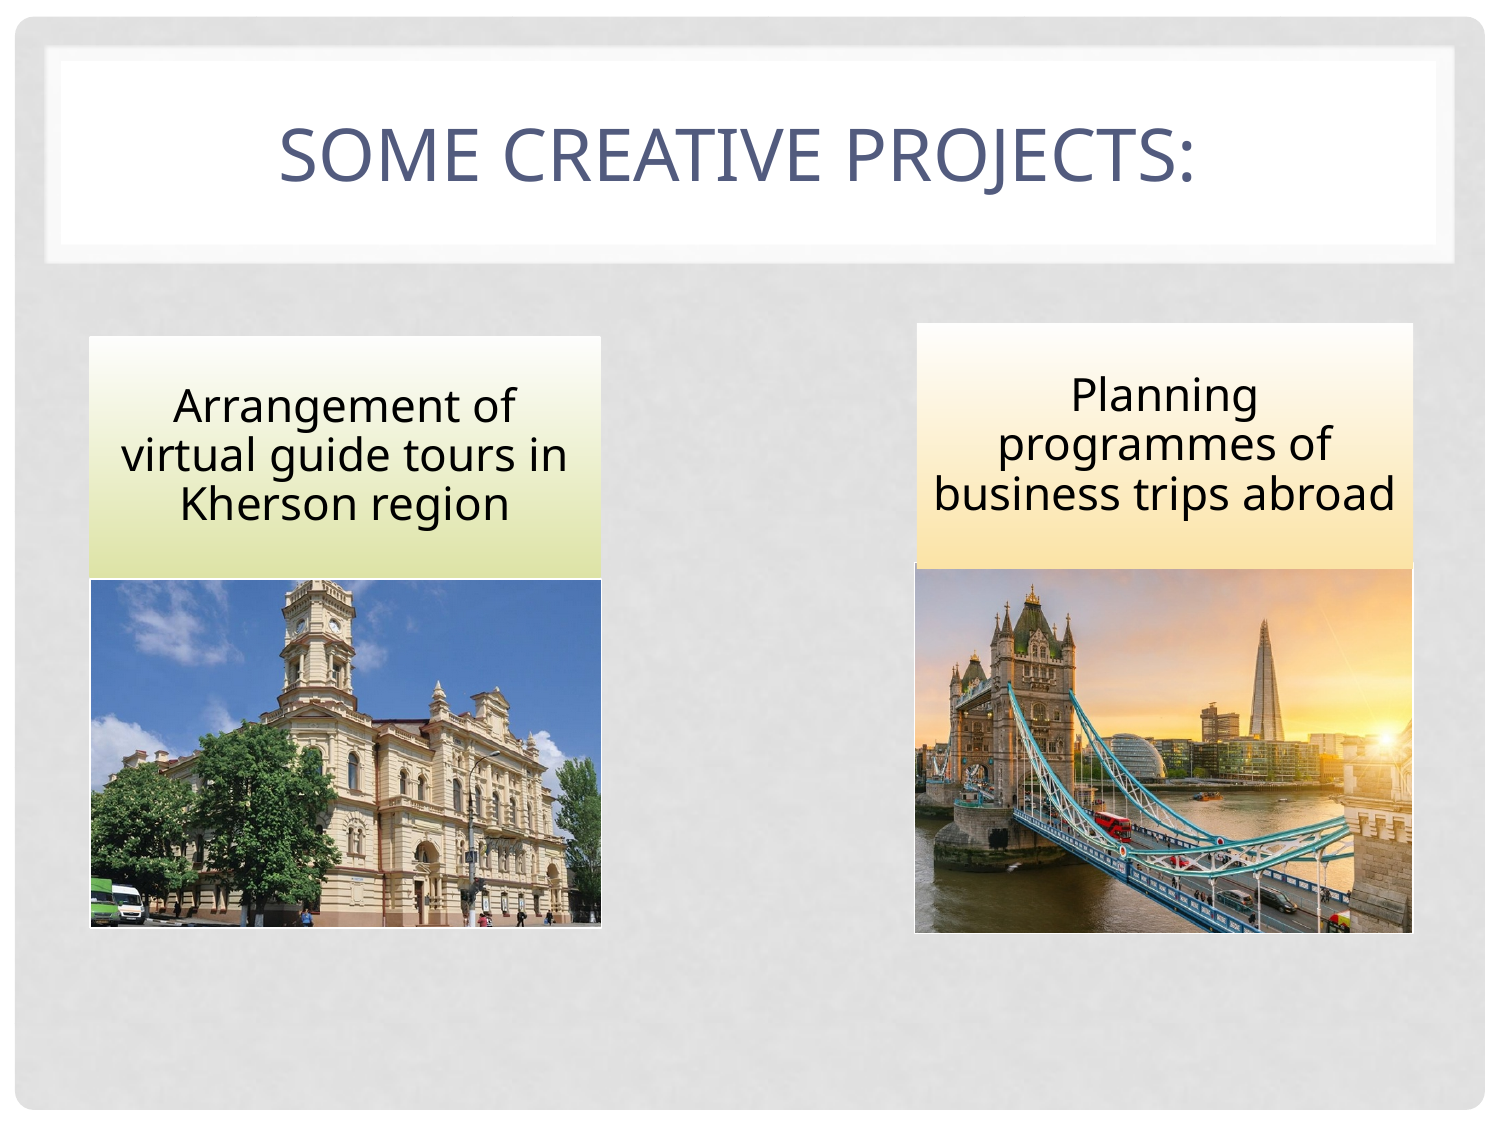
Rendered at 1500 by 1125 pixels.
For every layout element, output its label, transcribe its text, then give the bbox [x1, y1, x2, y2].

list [88, 290, 1414, 1009]
title Some creative projects: [69, 66, 1425, 238]
